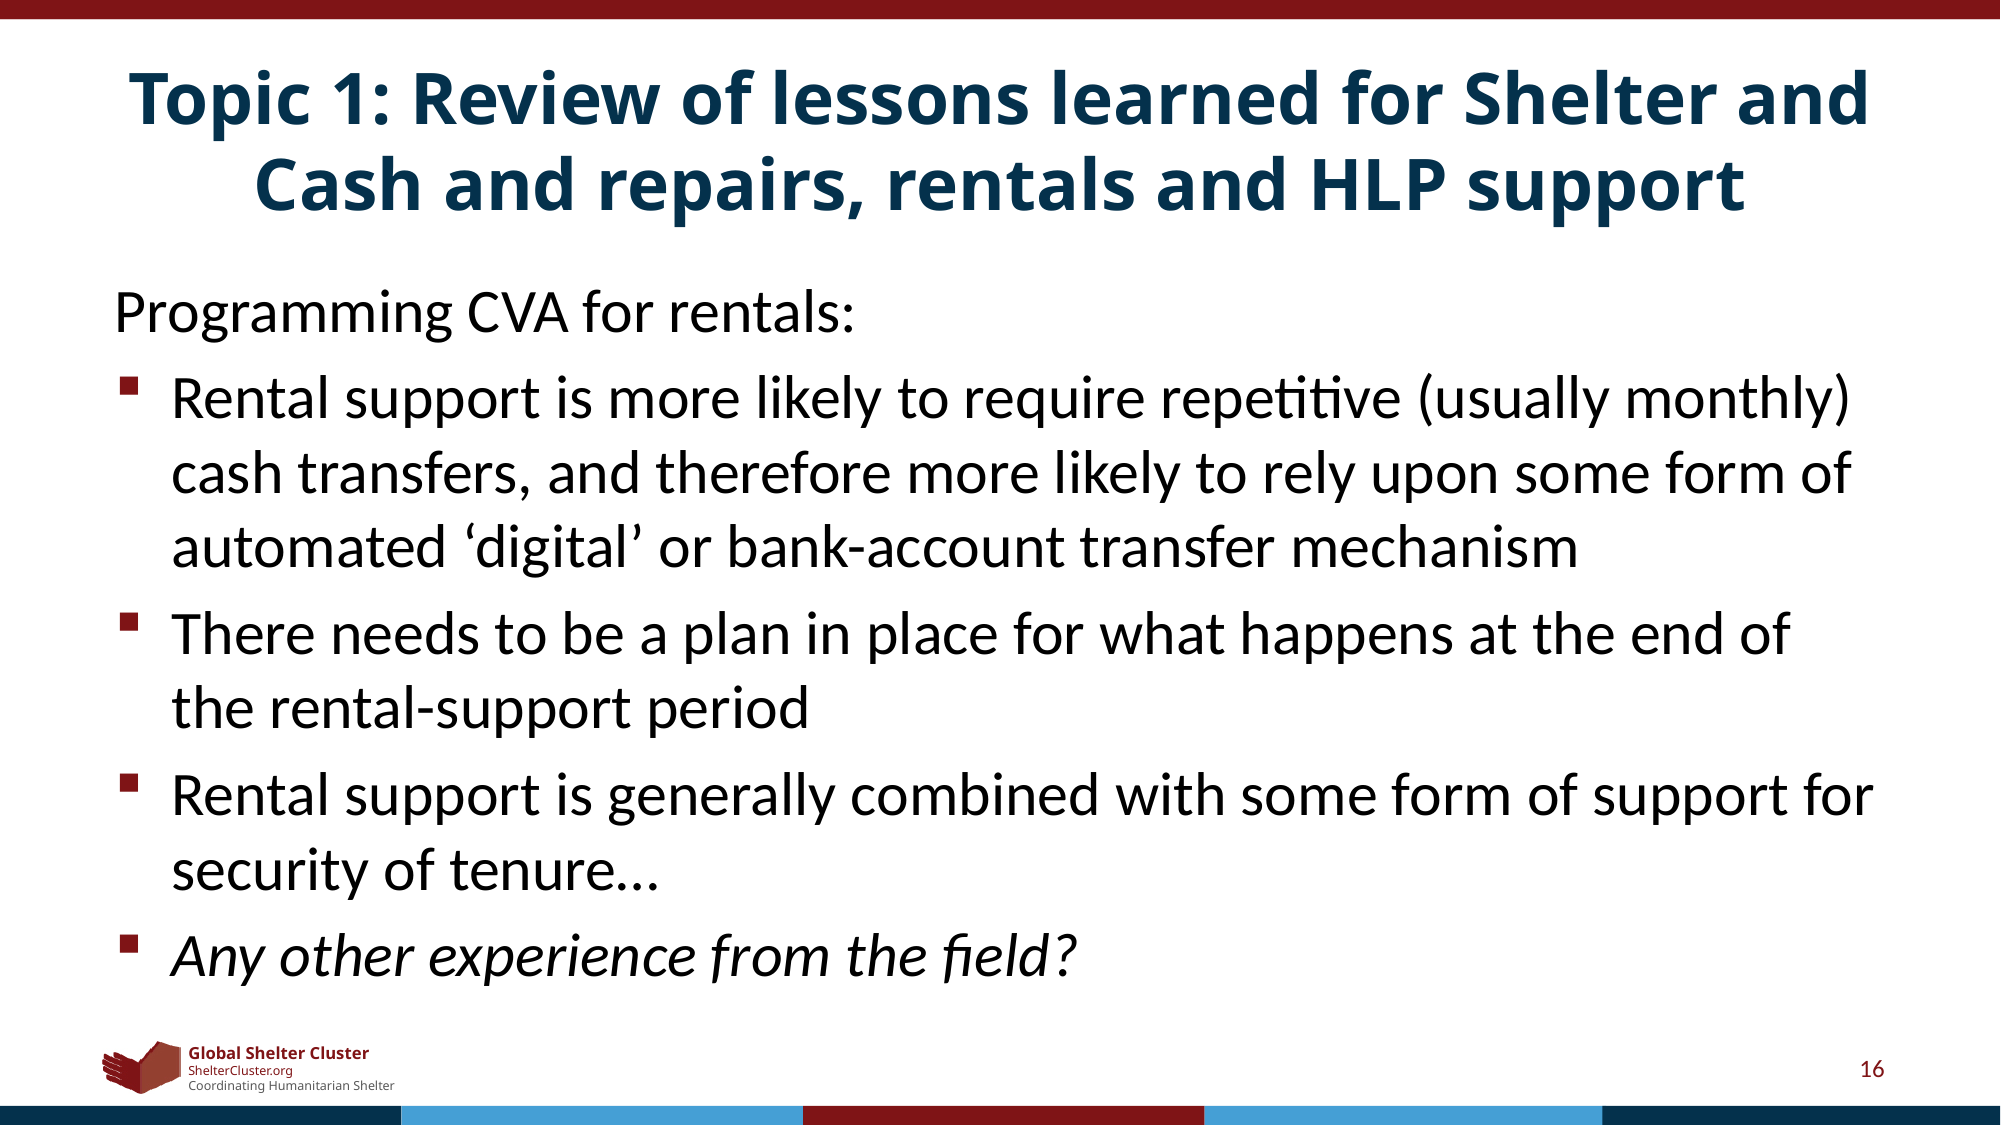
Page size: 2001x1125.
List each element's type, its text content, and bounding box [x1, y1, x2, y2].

title Topic 1: Review of lessons learned for Shelter and Cash and repairs, rentals and HLP support [99, 45, 1900, 233]
picture [102, 1041, 181, 1094]
slide_number 16 [1433, 1037, 1900, 1098]
list Programming CVA for rentals: Rental support is more likely to require repetitive (usually monthly) cash transfers, and therefore more likely to rely upon some form of automated ‘digital’ or bank-account transfer mechanism There needs to be a plan in place for what happens at the end of the rental-support period Rental support is generally combined with some form of support for security of tenure… Any other experience from the field? [99, 262, 1900, 1005]
